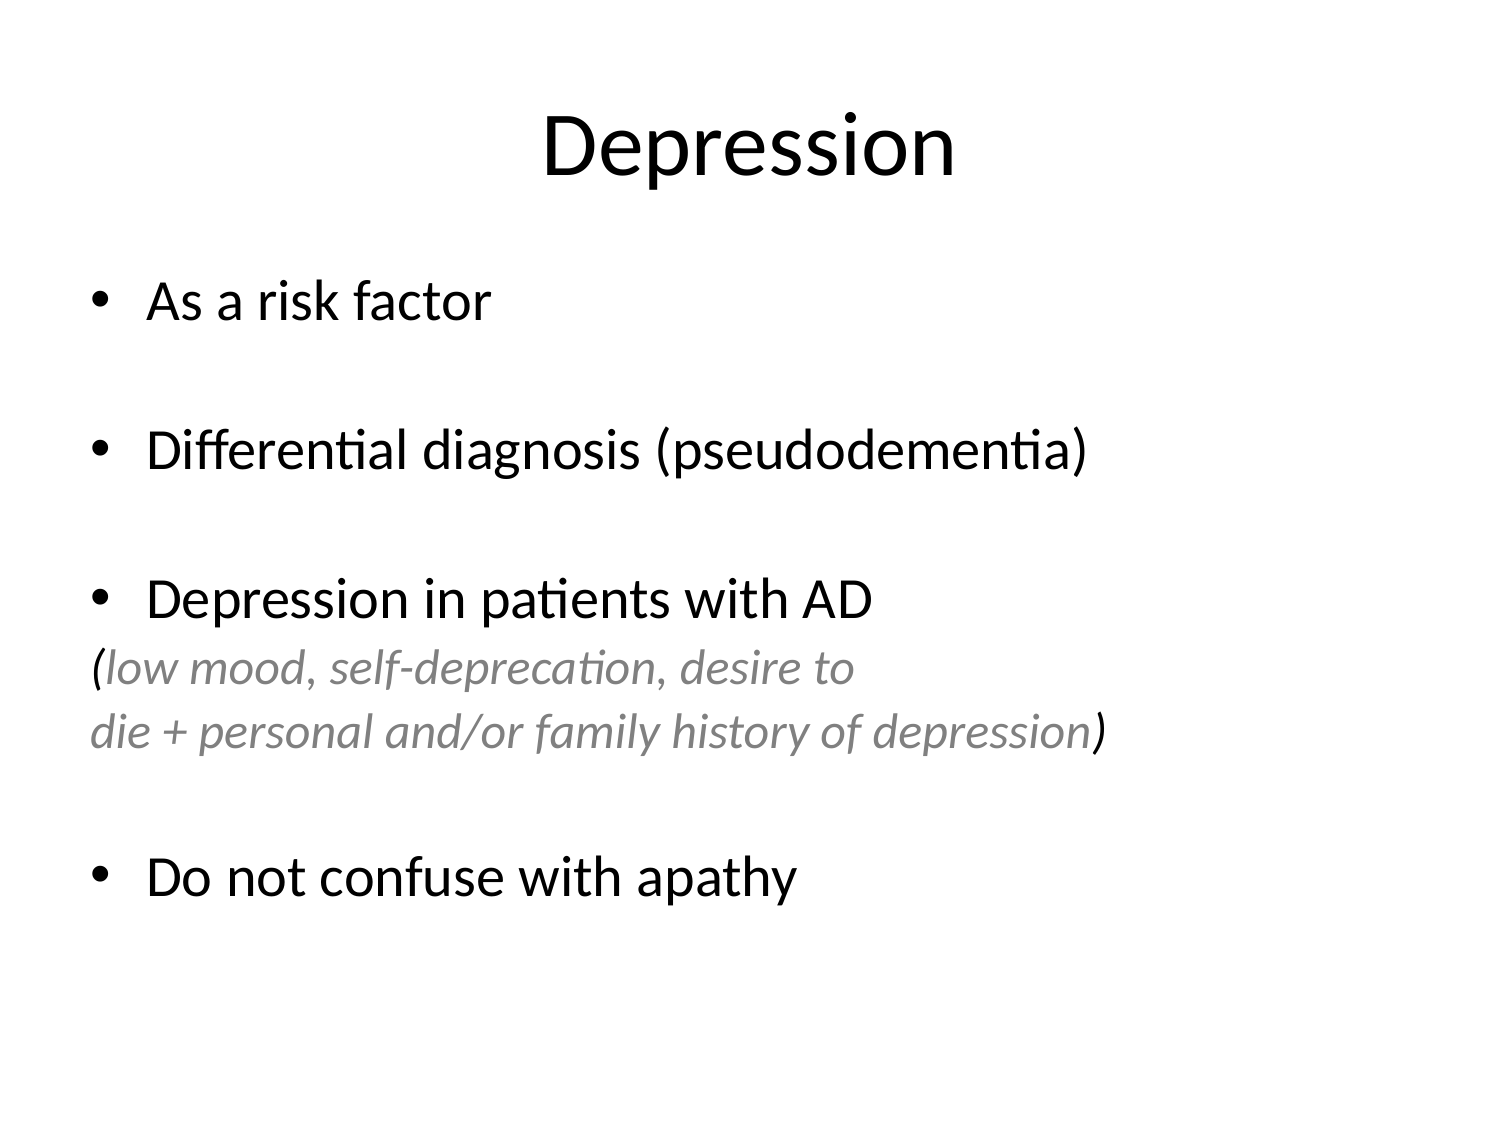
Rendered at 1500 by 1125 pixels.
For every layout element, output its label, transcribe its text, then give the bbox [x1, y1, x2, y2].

list As a risk factor Differential diagnosis (pseudodementia) Depression in patients with AD (low mood, self-deprecation, desire to die + personal and/or family history of depression) Do not confuse with apathy [75, 262, 1425, 1005]
title Depression [75, 45, 1425, 233]
